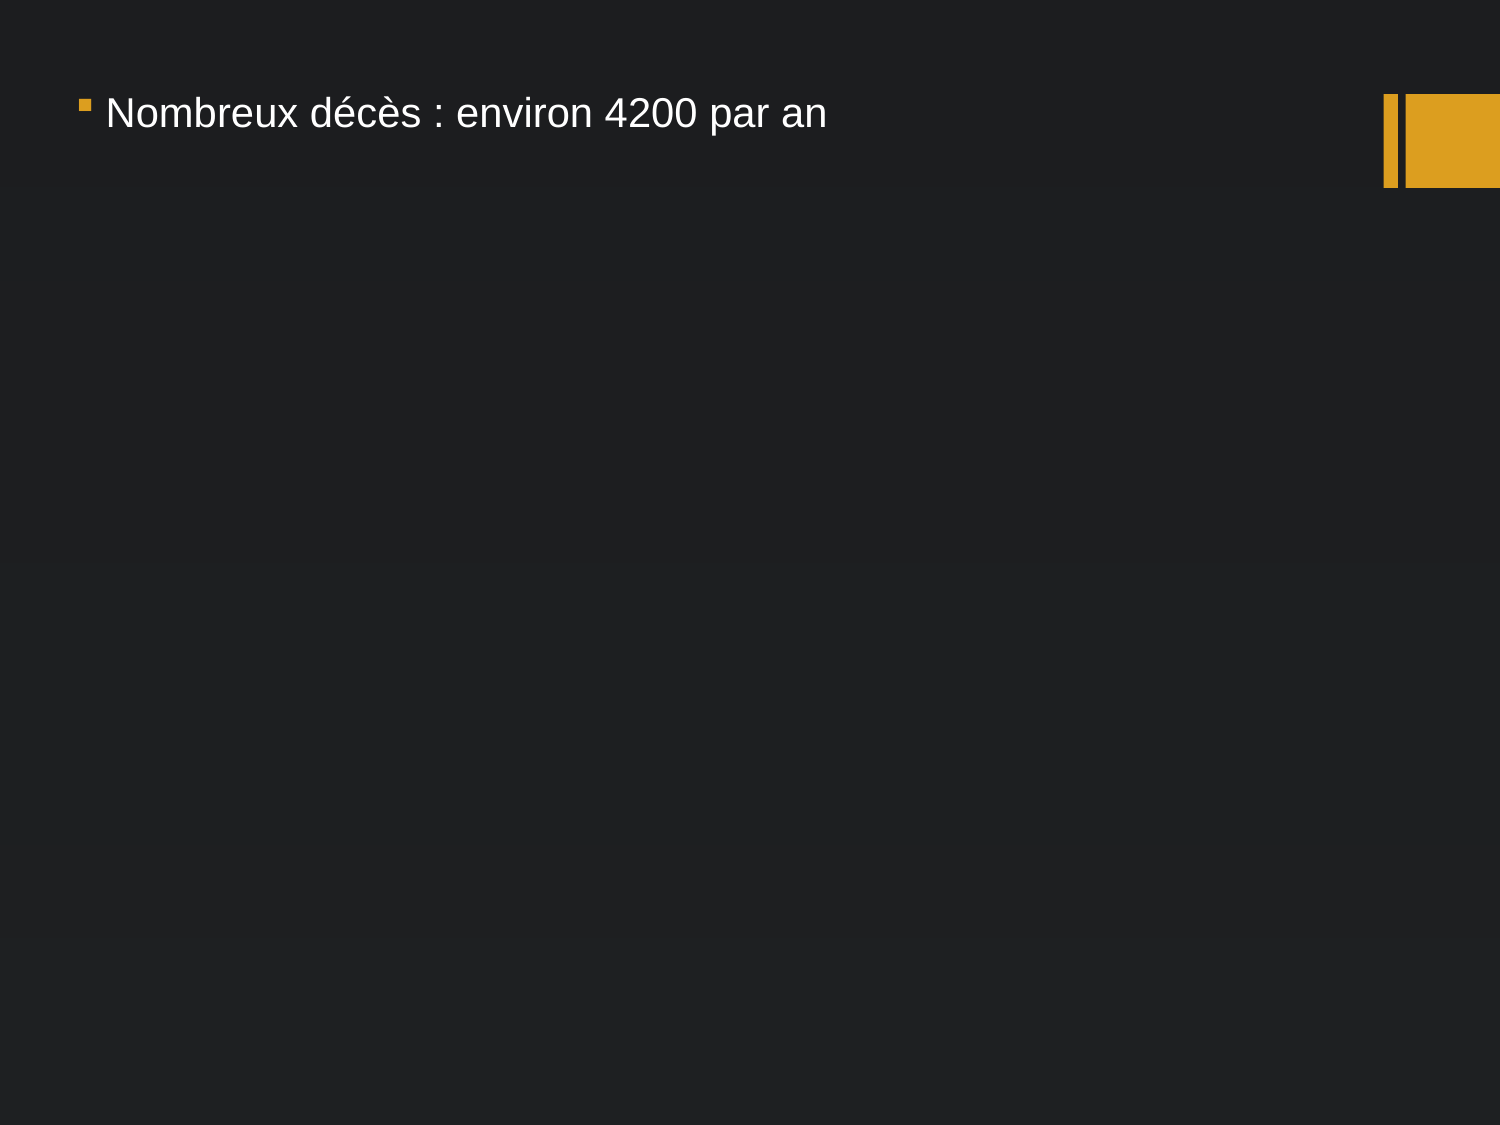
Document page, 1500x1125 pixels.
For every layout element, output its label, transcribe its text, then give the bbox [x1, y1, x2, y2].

list Nombreux décès : environ 4200 par an [53, 78, 1425, 1005]
